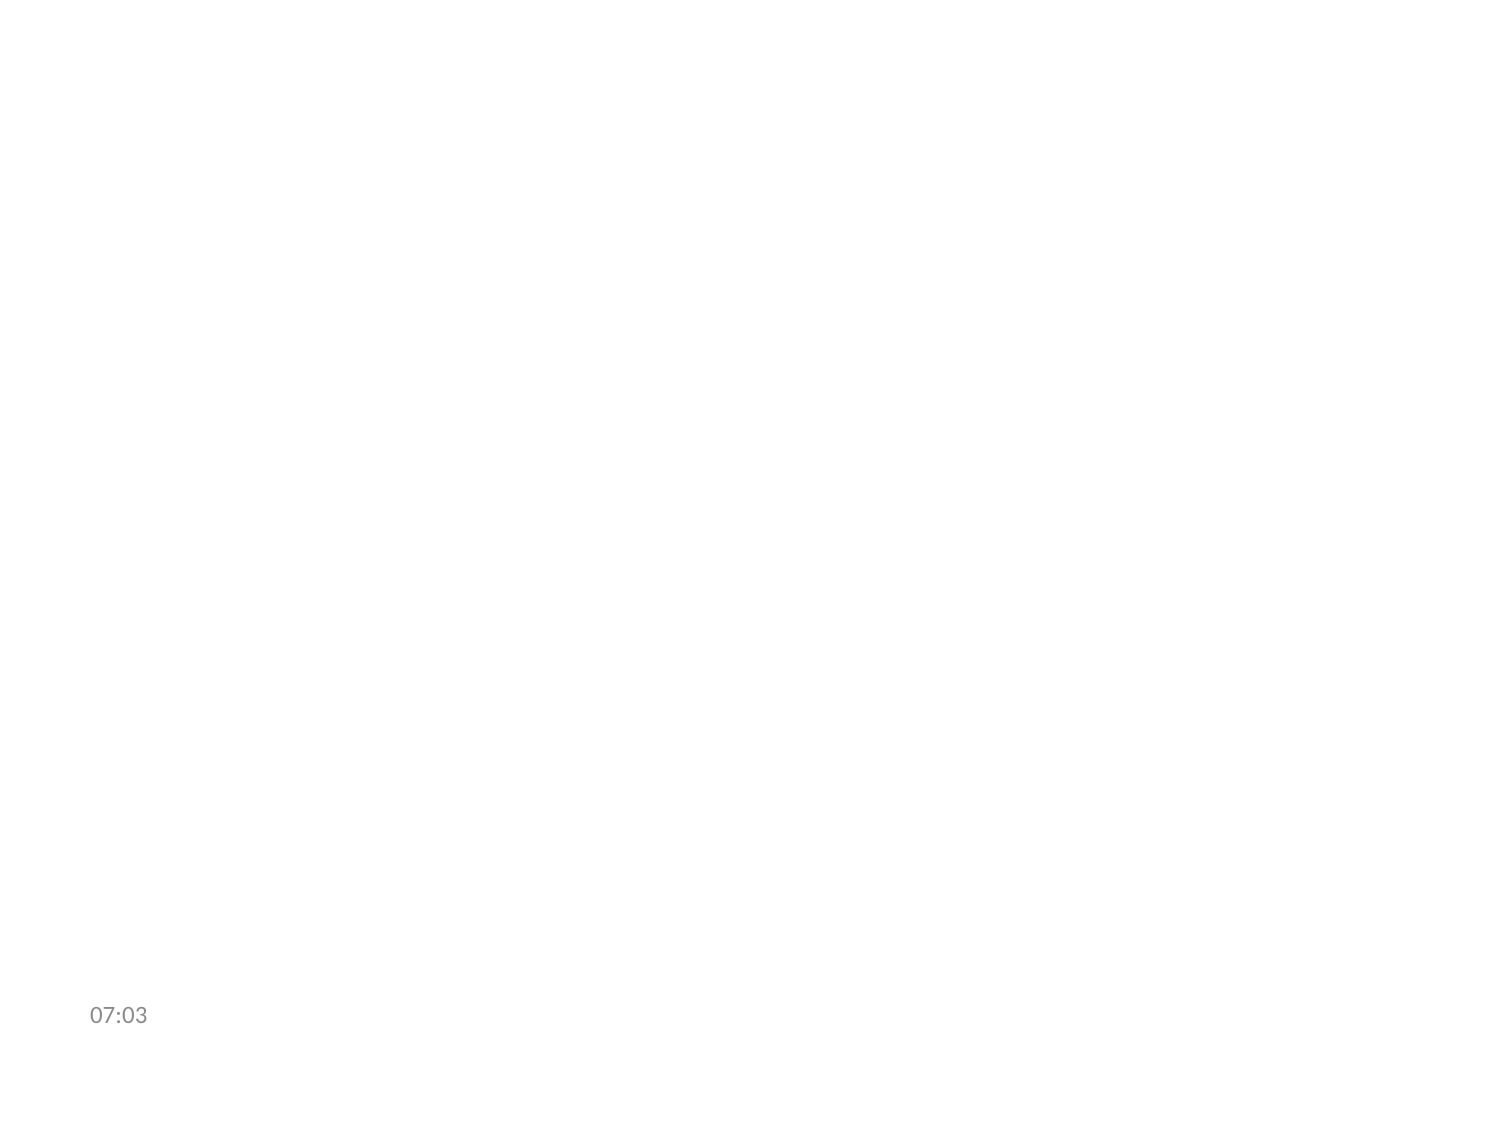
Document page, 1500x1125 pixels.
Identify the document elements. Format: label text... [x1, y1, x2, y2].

text_box 15:35 [75, 983, 425, 1044]
